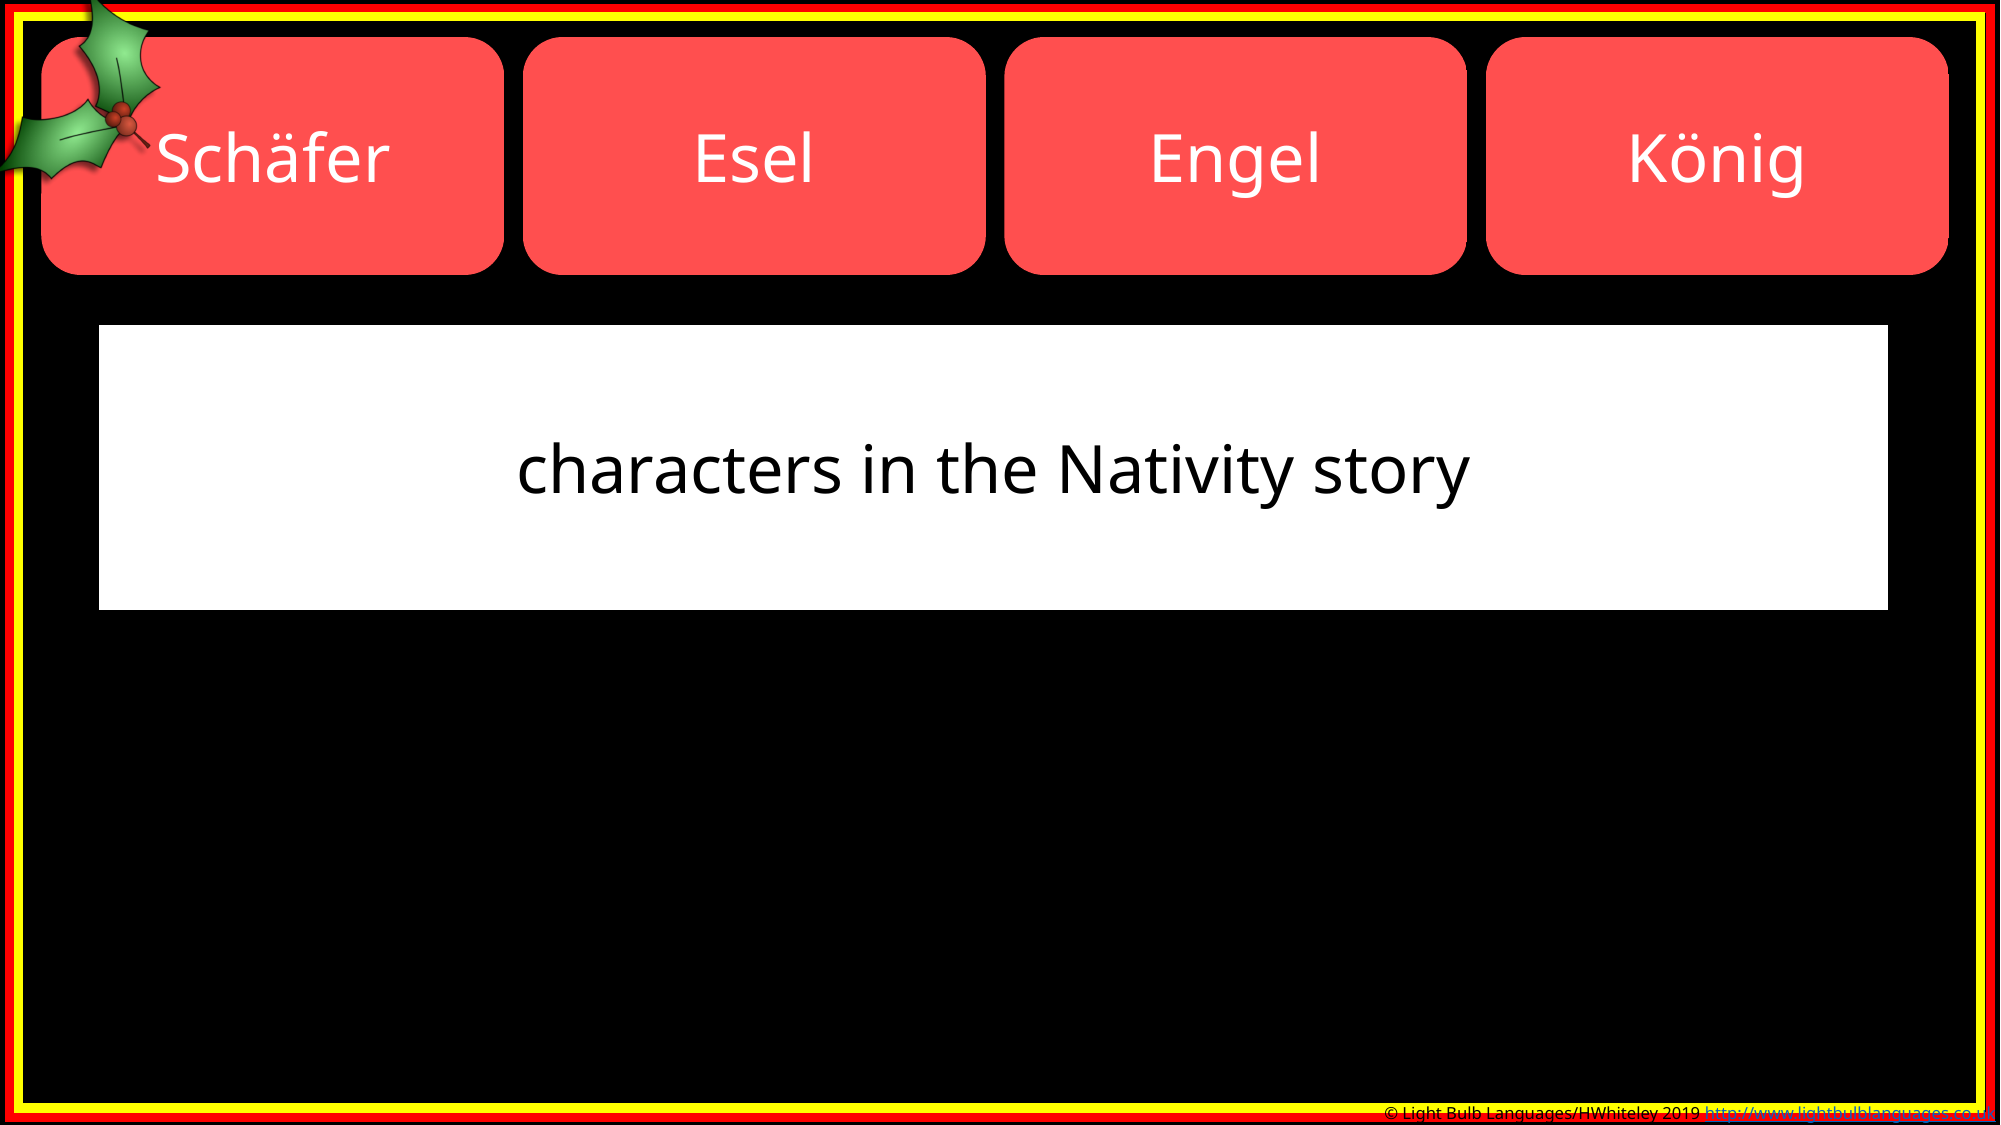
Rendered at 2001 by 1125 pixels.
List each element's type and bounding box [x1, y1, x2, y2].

text_box [0, 0, 2000, 1125]
